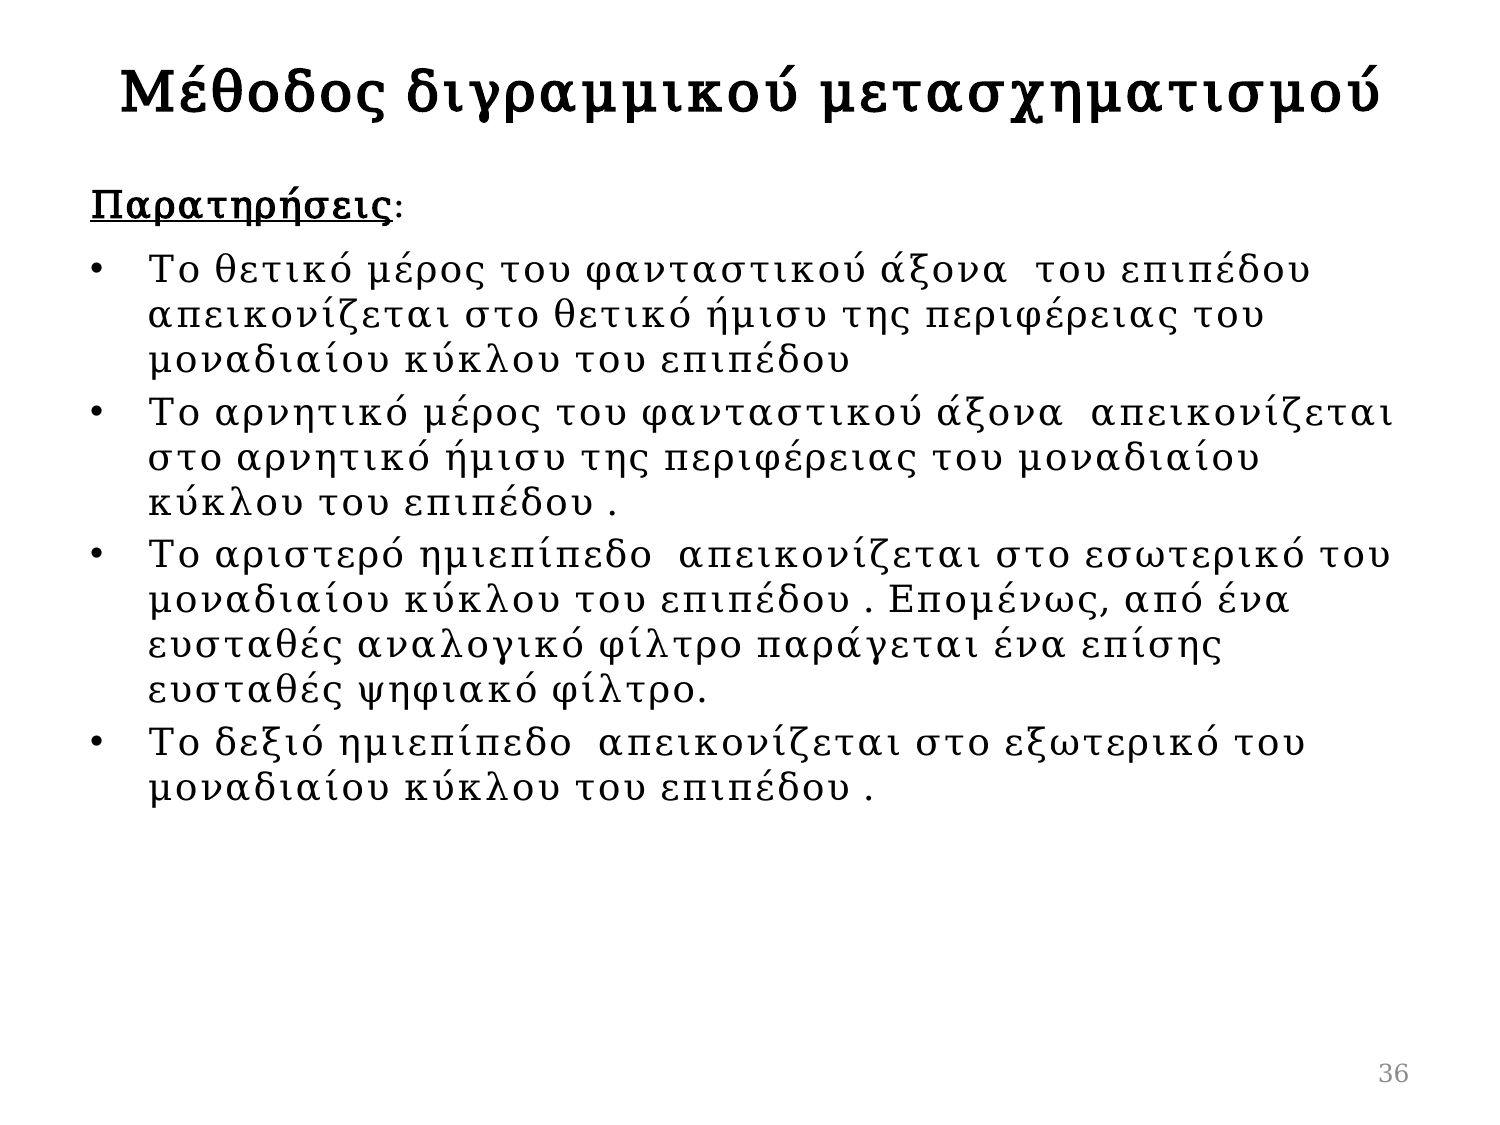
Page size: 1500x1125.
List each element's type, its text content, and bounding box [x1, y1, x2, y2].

title Μέθοδος διγραμμικού μετασχηματισμού [75, 19, 1425, 159]
slide_number 36 [1222, 1042, 1425, 1103]
